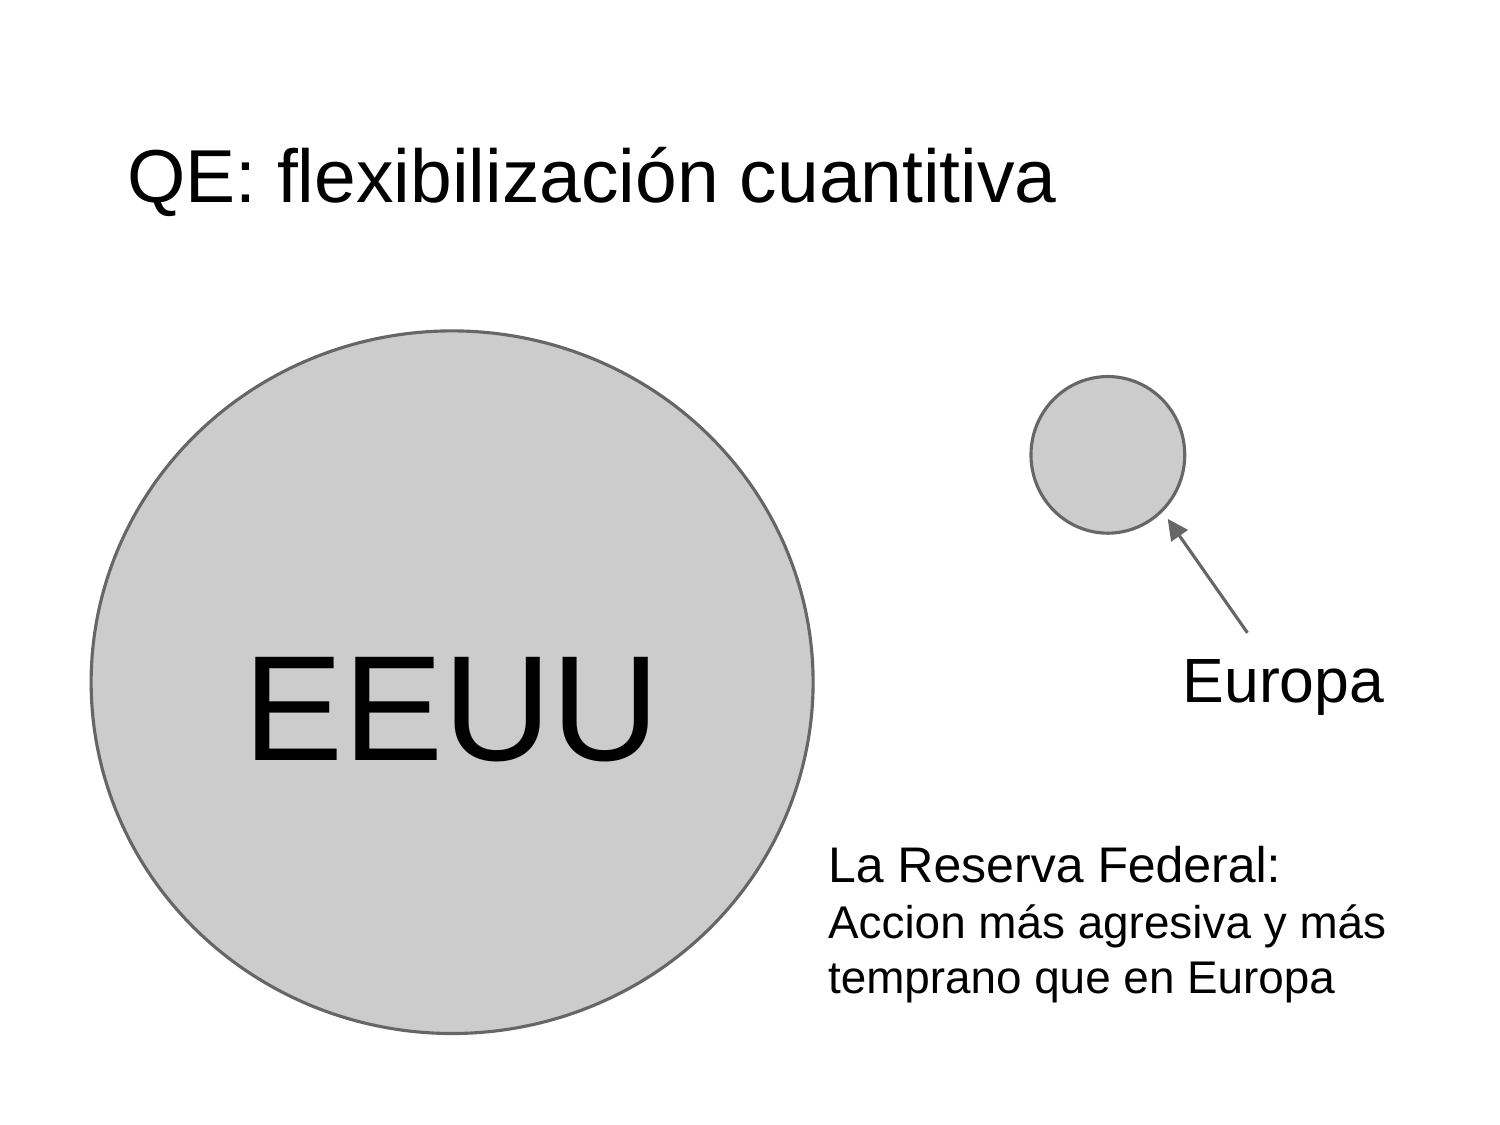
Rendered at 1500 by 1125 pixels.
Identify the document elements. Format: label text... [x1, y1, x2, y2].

title QE: flexibilización cuantitiva [75, 45, 1425, 233]
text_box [1167, 518, 1248, 634]
text_box [91, 330, 814, 924]
text_box Europa [1167, 625, 1410, 740]
text_box La Reserva Federal: Accion más agresiva y más temprano que en Europa [813, 817, 1460, 1125]
text_box [252, 975, 652, 1034]
text_box [1030, 376, 1185, 534]
text_box EEUU [190, 595, 715, 975]
